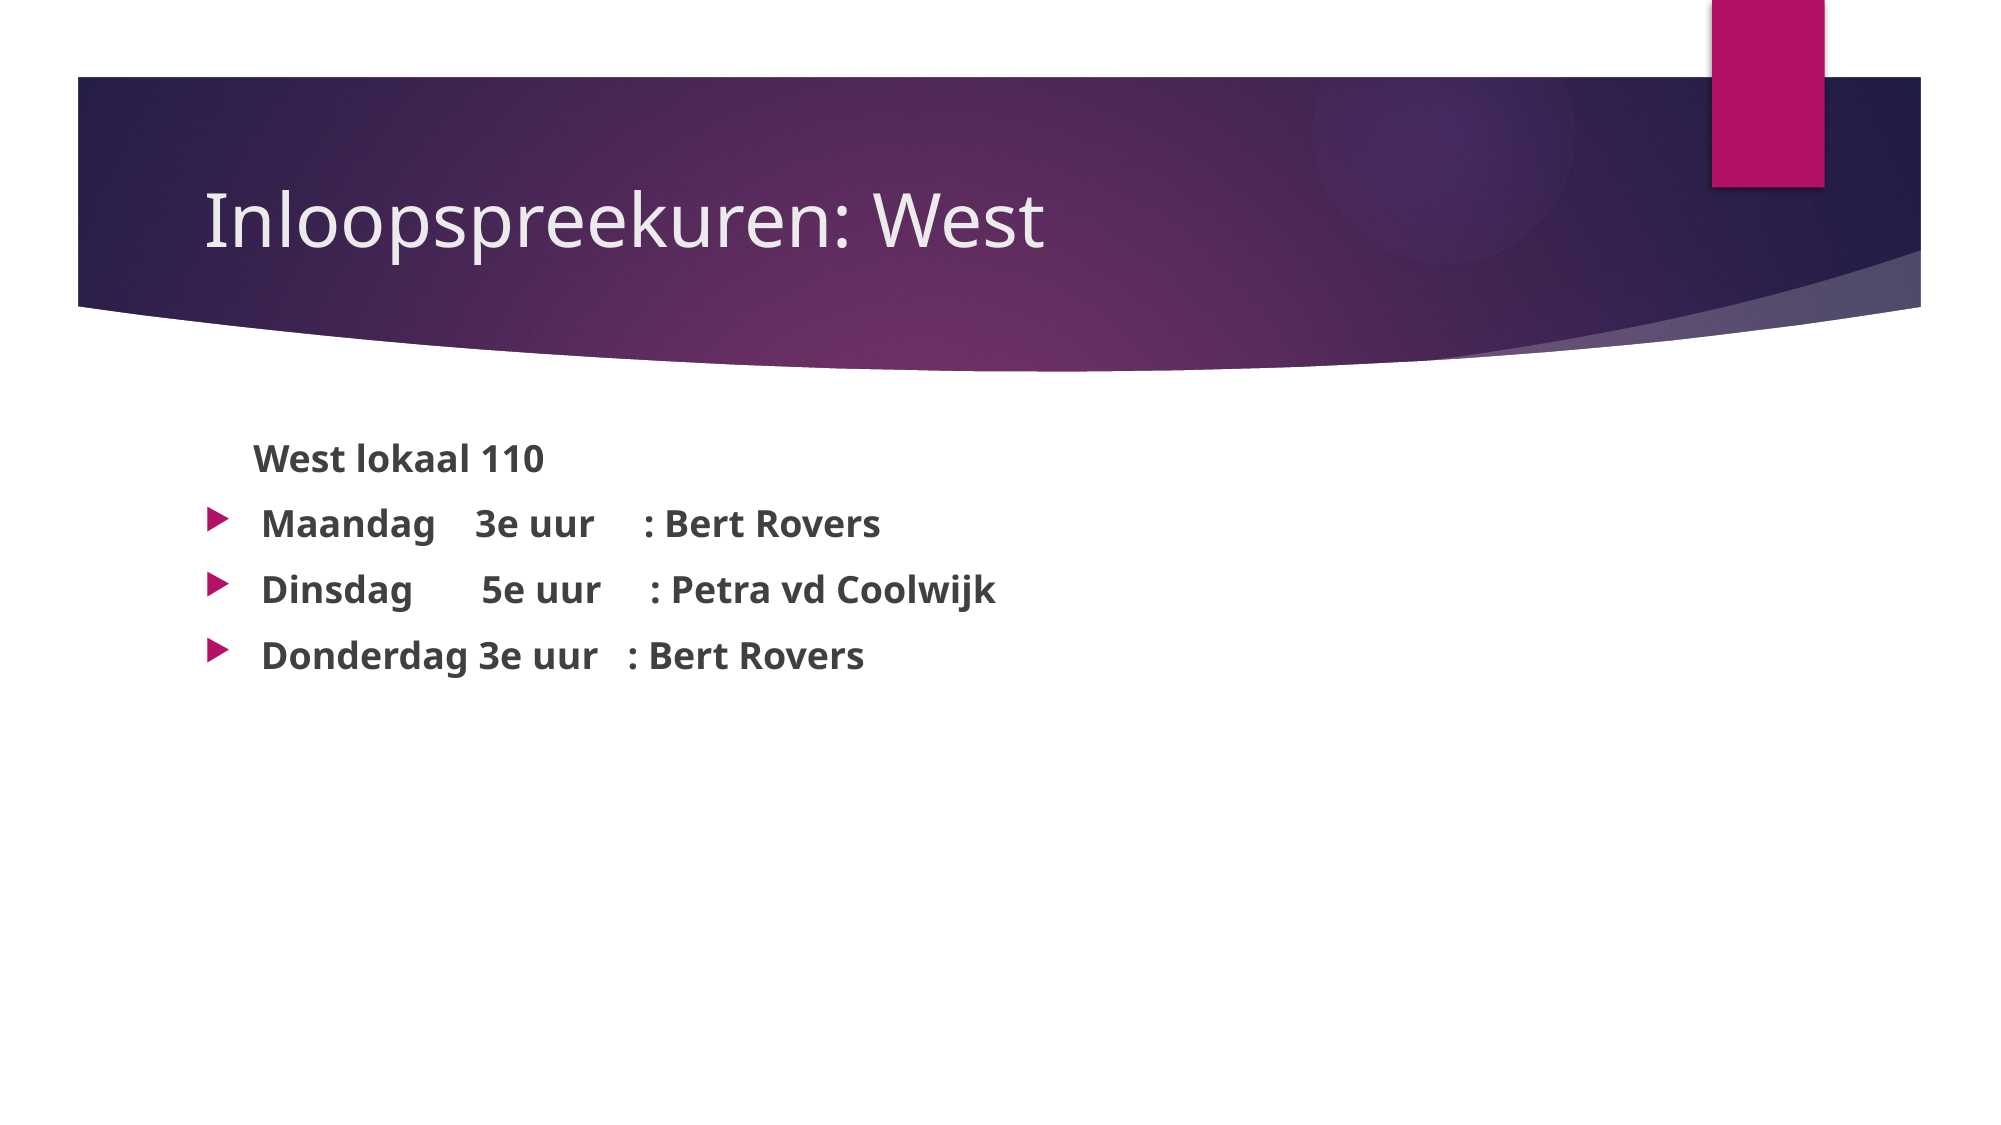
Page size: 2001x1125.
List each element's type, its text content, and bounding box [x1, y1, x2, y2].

list West lokaal 110 Maandag 3e uur : Bert Rovers Dinsdag 5e uur : Petra vd Coolwijk Donderdag 3e uur : Bert Rovers [189, 427, 1451, 988]
title Inloopspreekuren: West [189, 159, 1627, 276]
